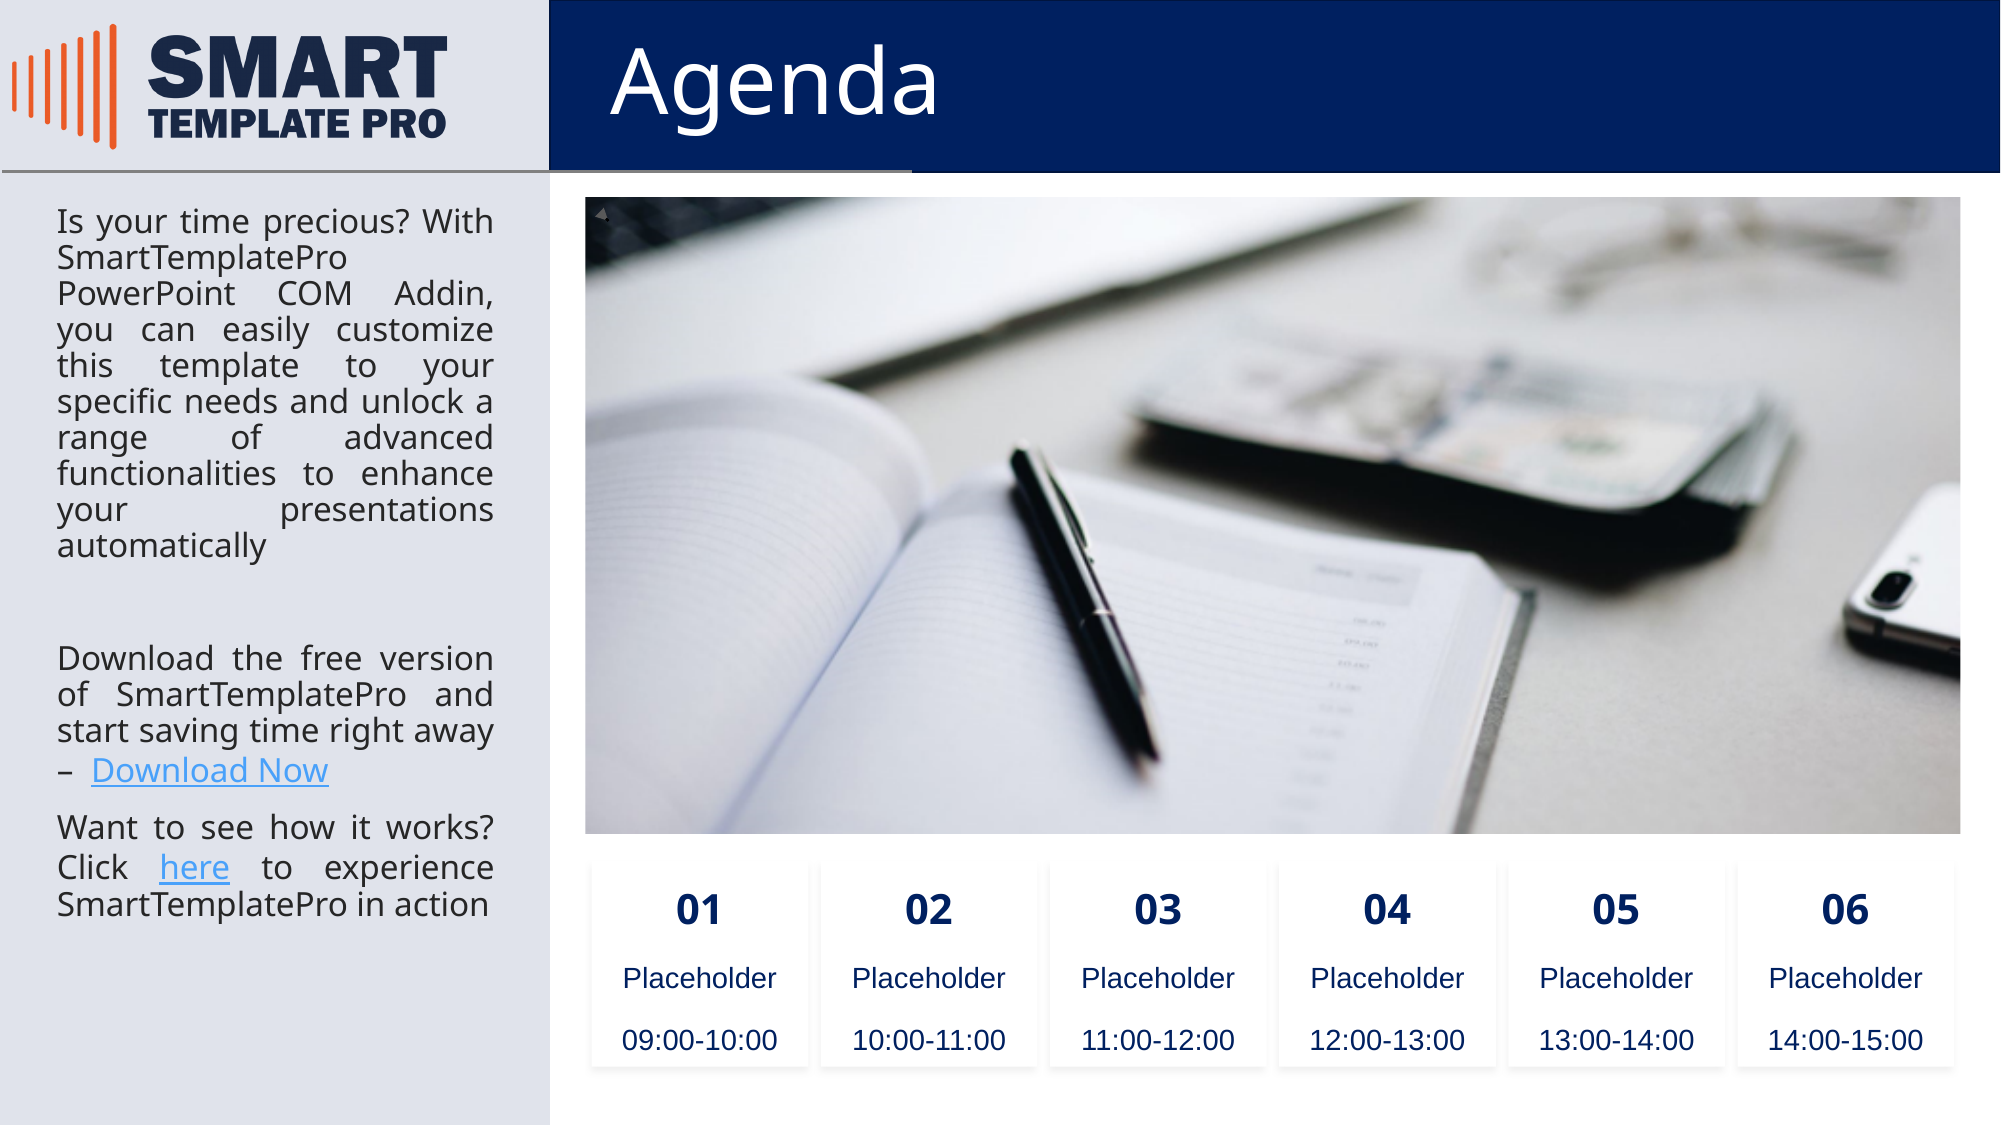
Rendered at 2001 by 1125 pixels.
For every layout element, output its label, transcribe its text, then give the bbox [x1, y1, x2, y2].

text_box Is your time precious? With SmartTemplatePro PowerPoint COM Addin, you can easily customize this template to your specific needs and unlock a range of advanced functionalities to enhance your presentations automatically Download the free version of SmartTemplatePro and start saving time right away – Download Now Want to see how it works? Click here to experience SmartTemplatePro in action [41, 197, 510, 1065]
picture [0, 13, 459, 158]
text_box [574, 187, 1971, 1084]
text_box Agenda [595, 4, 1999, 165]
